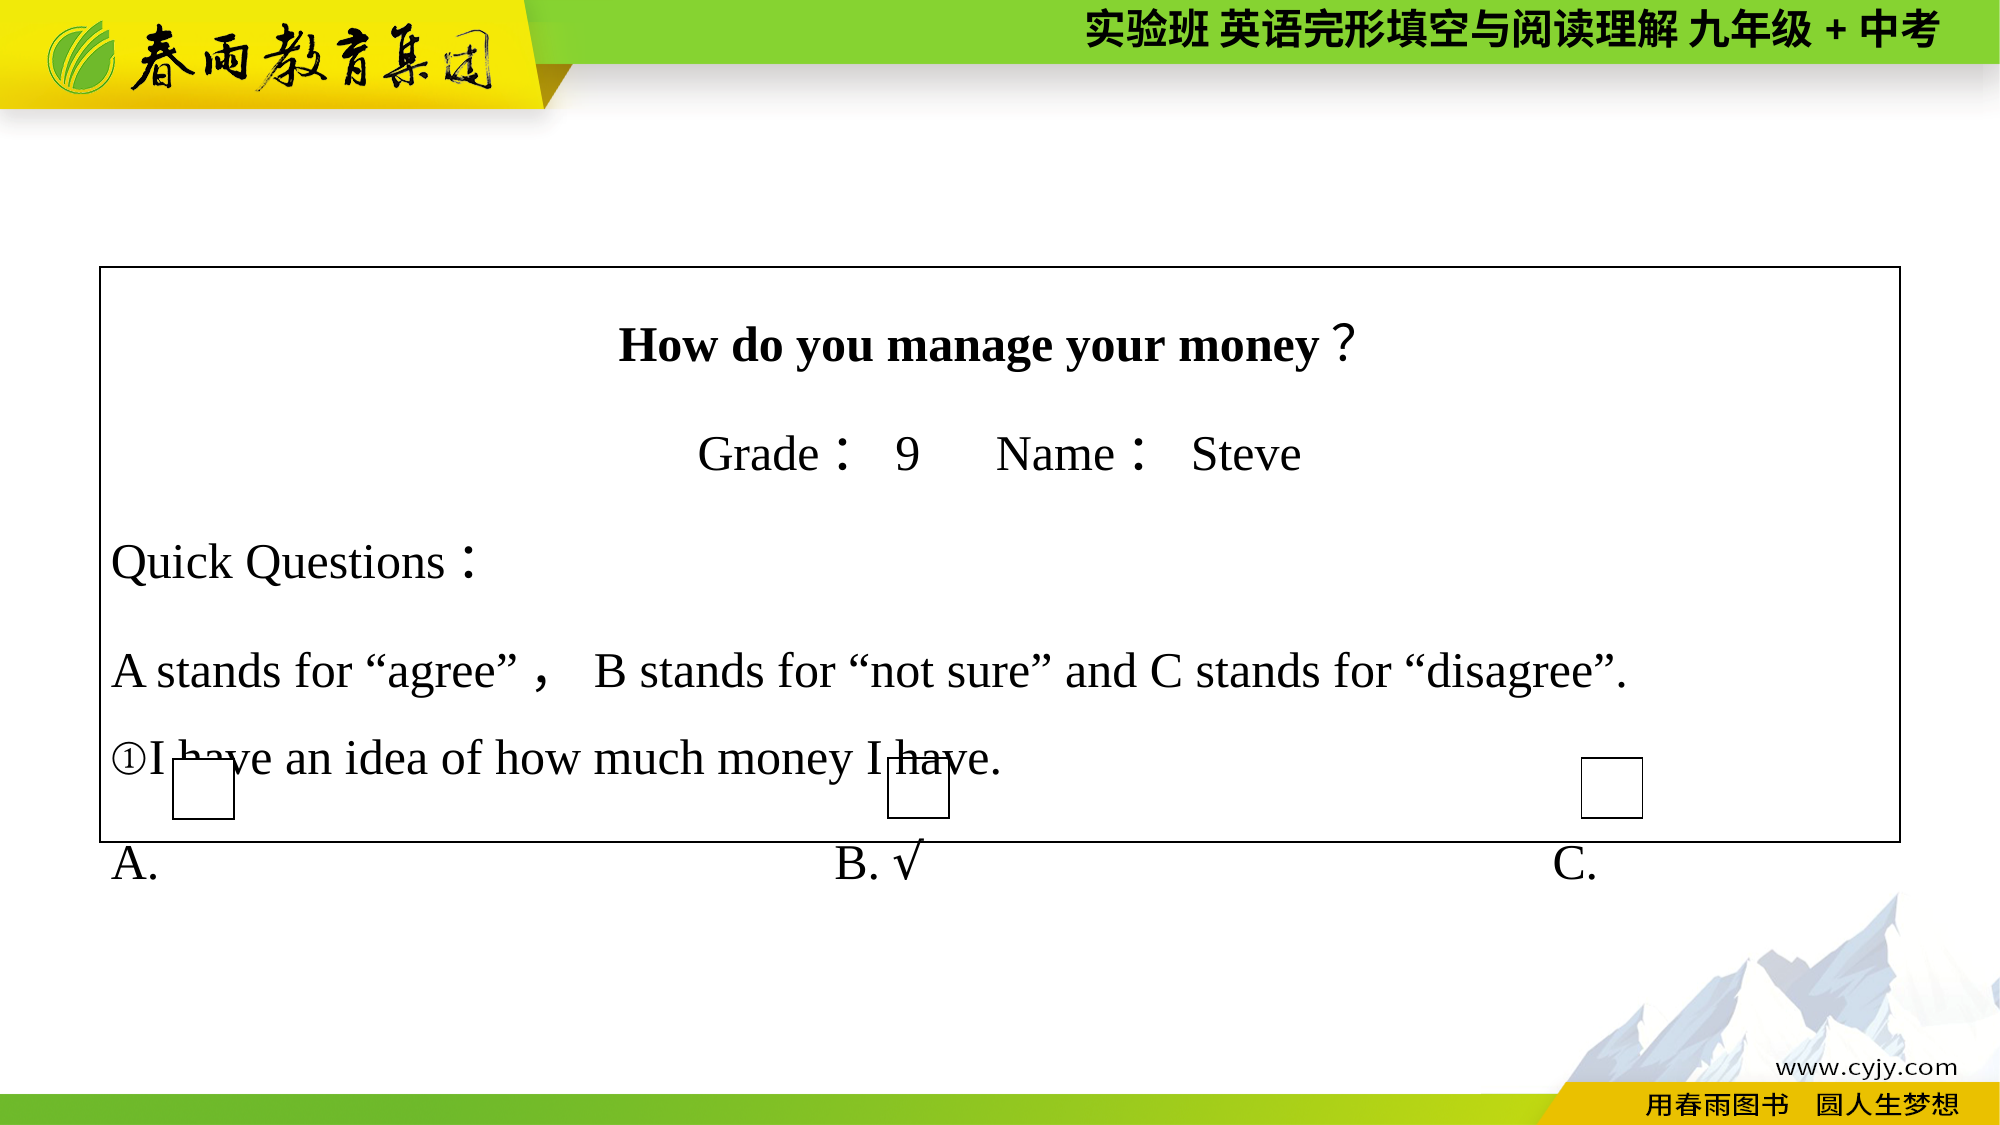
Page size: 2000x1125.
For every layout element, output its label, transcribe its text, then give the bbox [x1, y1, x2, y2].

text_box [1581, 758, 1643, 818]
picture [0, 0, 2000, 1125]
table_header How do you manage your money？ Grade：9 Name：Steve Quick Questions： A stands for “agree”，B stands for “not sure” and C stands for “disagree”. ①I have an idea of how much money I have. A. B. √ C. [101, 268, 1899, 841]
text_box [172, 758, 235, 819]
